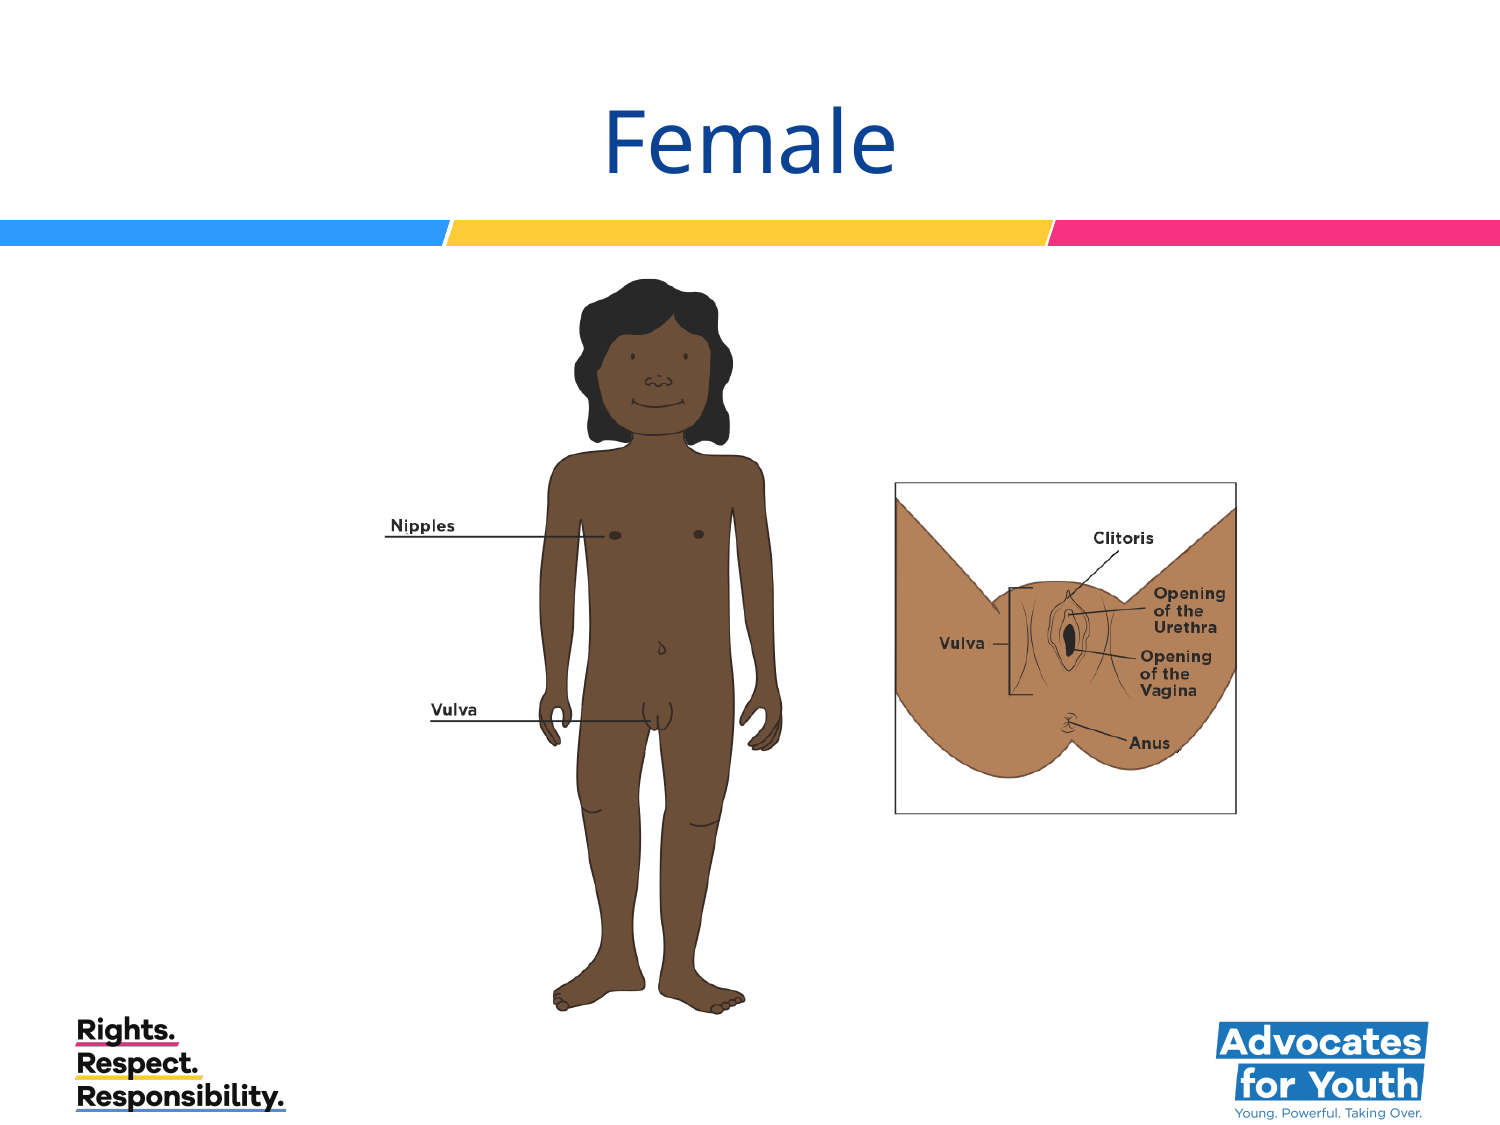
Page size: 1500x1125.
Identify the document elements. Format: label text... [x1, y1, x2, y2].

title Female [75, 45, 1425, 233]
picture [0, 207, 1500, 258]
picture [370, 278, 1238, 1089]
